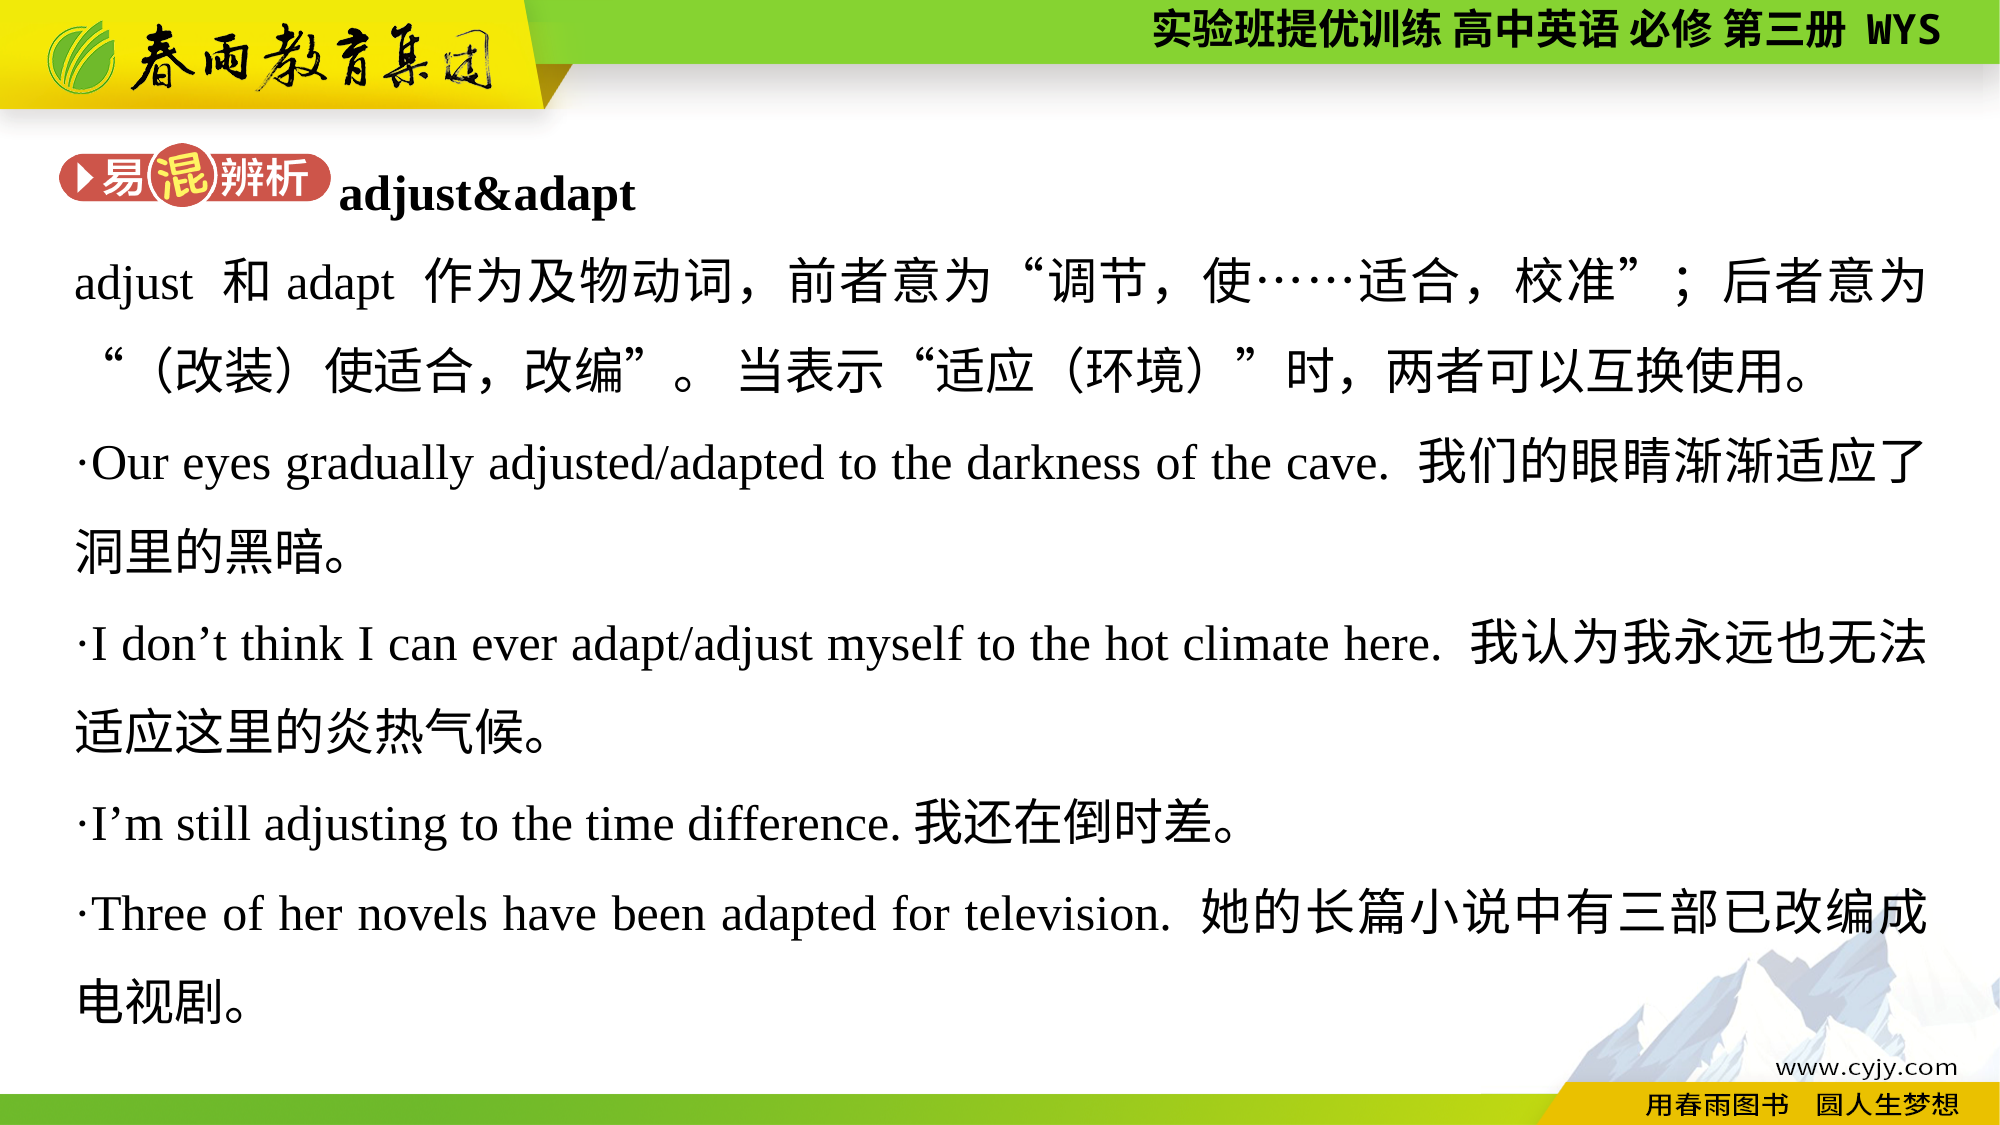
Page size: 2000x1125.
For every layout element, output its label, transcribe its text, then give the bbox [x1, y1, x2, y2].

picture [0, 0, 2000, 1125]
list adjust&adapt adjust 和adapt 作为及物动词，前者意为“调节，使……适合，校准”；后者意为“（改装）使适合，改编”。 当表示“适应（环境）”时，两者可以互换使用。 ·Our eyes gradually adjusted/adapted to the darkness of the cave. 我们的眼睛渐渐适应了洞里的黑暗。 ·I don’t think I can ever adapt/adjust myself to the hot climate here. 我认为我永远也无法适应这里的炎热气候。 ·I’m still adjusting to the time difference.我还在倒时差。 ·Three of her novels have been adapted for television. 她的长篇小说中有三部已改编成电视剧。 [59, 122, 1944, 1035]
